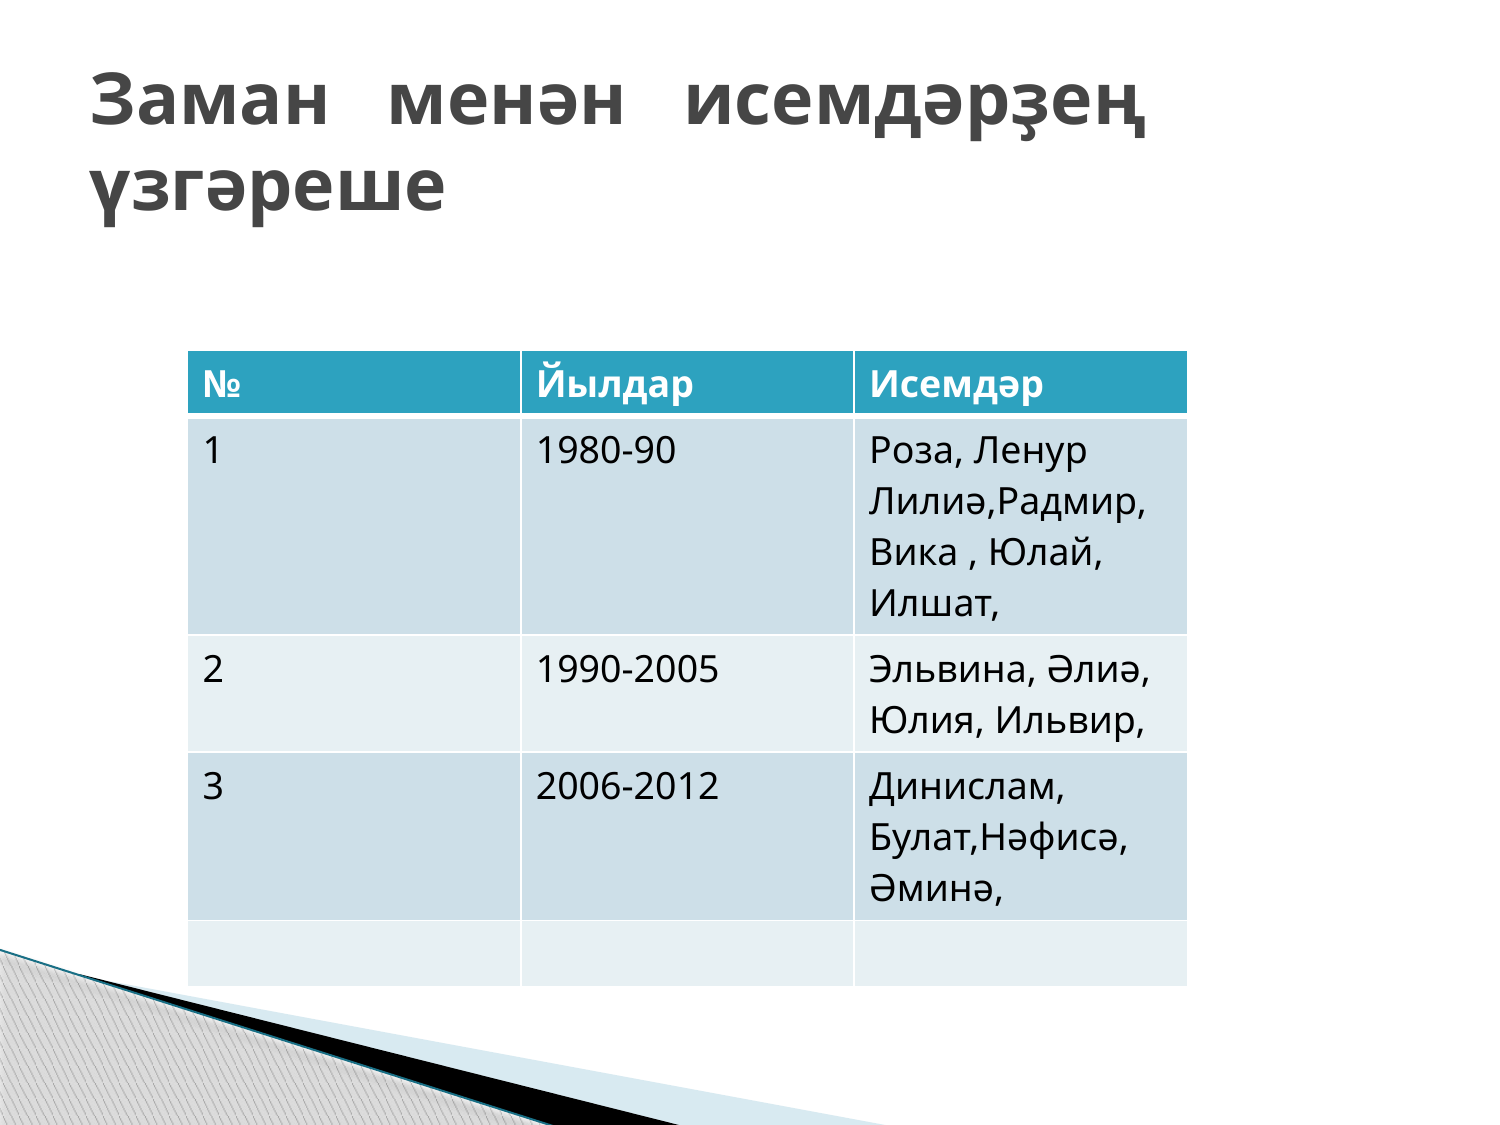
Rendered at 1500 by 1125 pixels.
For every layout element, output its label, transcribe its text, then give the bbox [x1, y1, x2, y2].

table_cell 2 [188, 636, 520, 751]
table_cell 1990-2005 [522, 636, 853, 751]
table_cell Эльвина, Әлиә, Юлия, Ильвир, [855, 636, 1187, 751]
table_header № [188, 351, 520, 413]
table_cell 1 [188, 419, 520, 634]
table_cell Роза, Ленур Лилиә,Радмир, Вика , Юлай, Илшат, [855, 419, 1187, 634]
title Заман менән исемдәрҙең үзгәреше [75, 45, 1425, 233]
table_cell 1980-90 [522, 419, 853, 634]
table_cell [522, 921, 853, 986]
table_cell [188, 921, 520, 986]
table_header Йылдар [522, 351, 853, 413]
table_cell 2006-2012 [522, 753, 853, 920]
table_cell [855, 921, 1187, 986]
table_header Исемдәр [855, 351, 1187, 413]
table_cell Динислам, Булат,Нәфисә, Әминә, [855, 753, 1187, 920]
table_cell 3 [188, 753, 520, 920]
